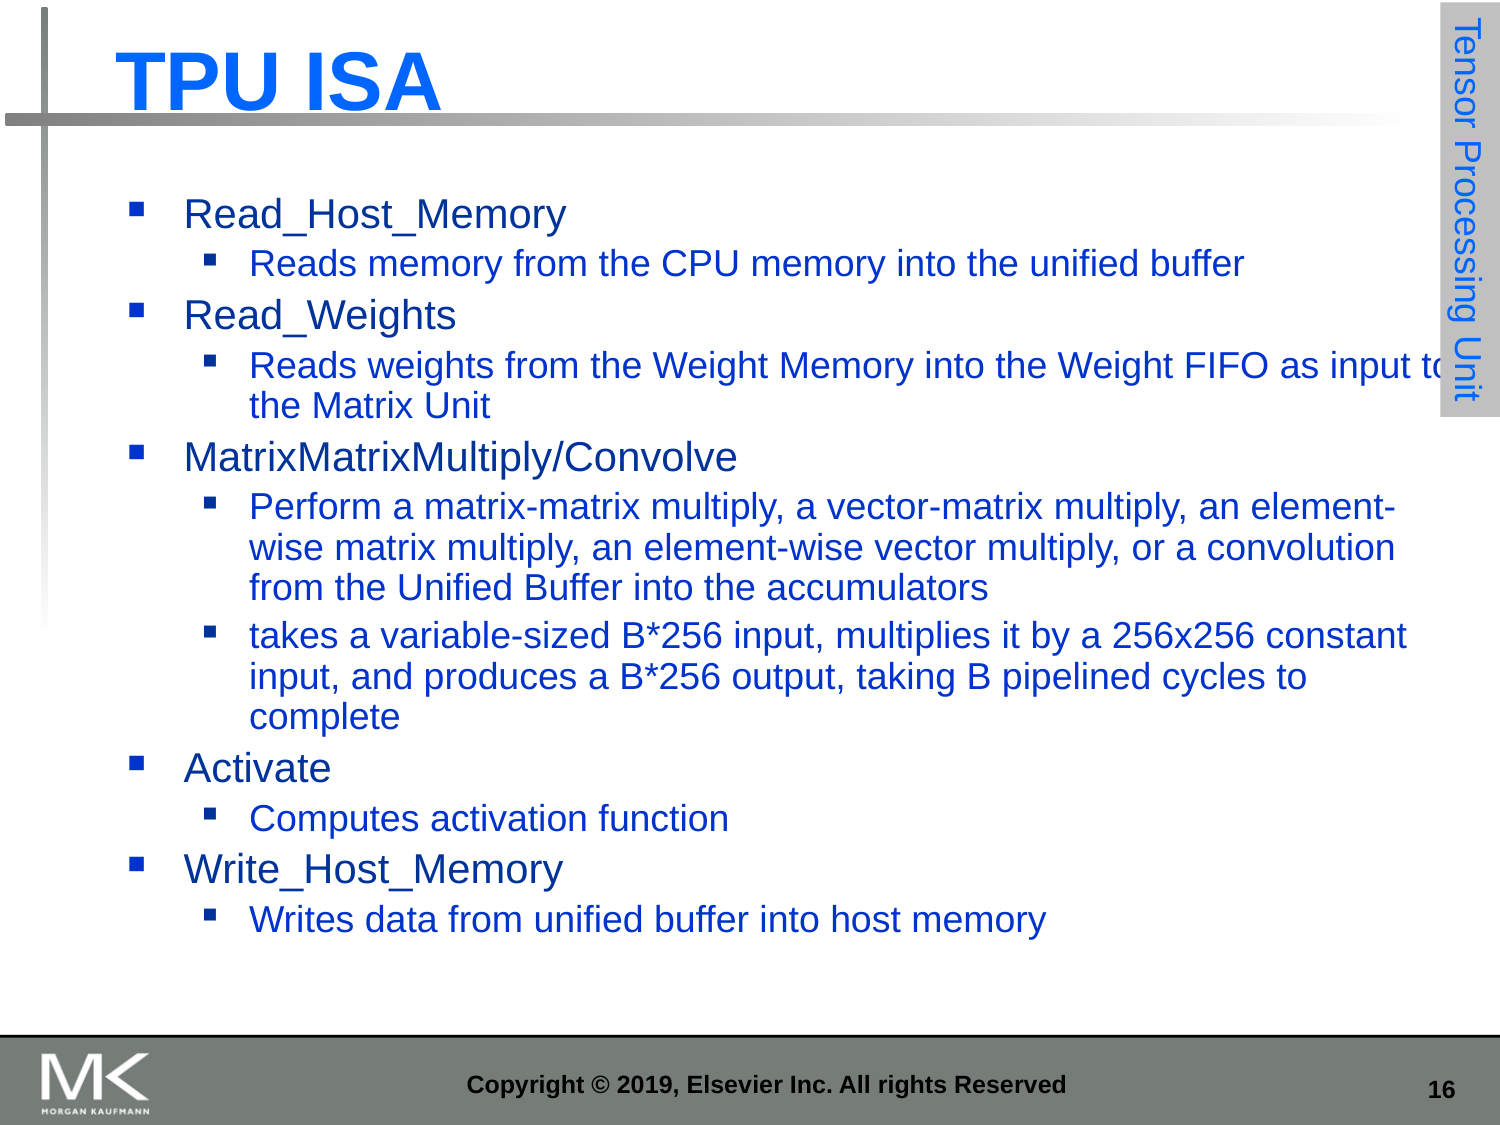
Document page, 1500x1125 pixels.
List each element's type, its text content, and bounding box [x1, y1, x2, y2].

list Read_Host_Memory Reads memory from the CPU memory into the unified buffer Read_Weights Reads weights from the Weight Memory into the Weight FIFO as input to the Matrix Unit MatrixMatrixMultiply/Convolve Perform a matrix-matrix multiply, a vector-matrix multiply, an element-wise matrix multiply, an element-wise vector multiply, or a convolution from the Unified Buffer into the accumulators takes a variable-sized B*256 input, multiplies it by a 256x256 constant input, and produces a B*256 output, taking B pipelined cycles to complete Activate Computes activation function Write_Host_Memory Writes data from unified buffer into host memory [111, 184, 1470, 1024]
title TPU ISA [100, 17, 1440, 135]
footer Copyright © 2019, Elsevier Inc. All rights Reserved [170, 1046, 1365, 1106]
picture [29, 1046, 160, 1123]
text_box Tensor Processing Unit [1440, 2, 1500, 417]
